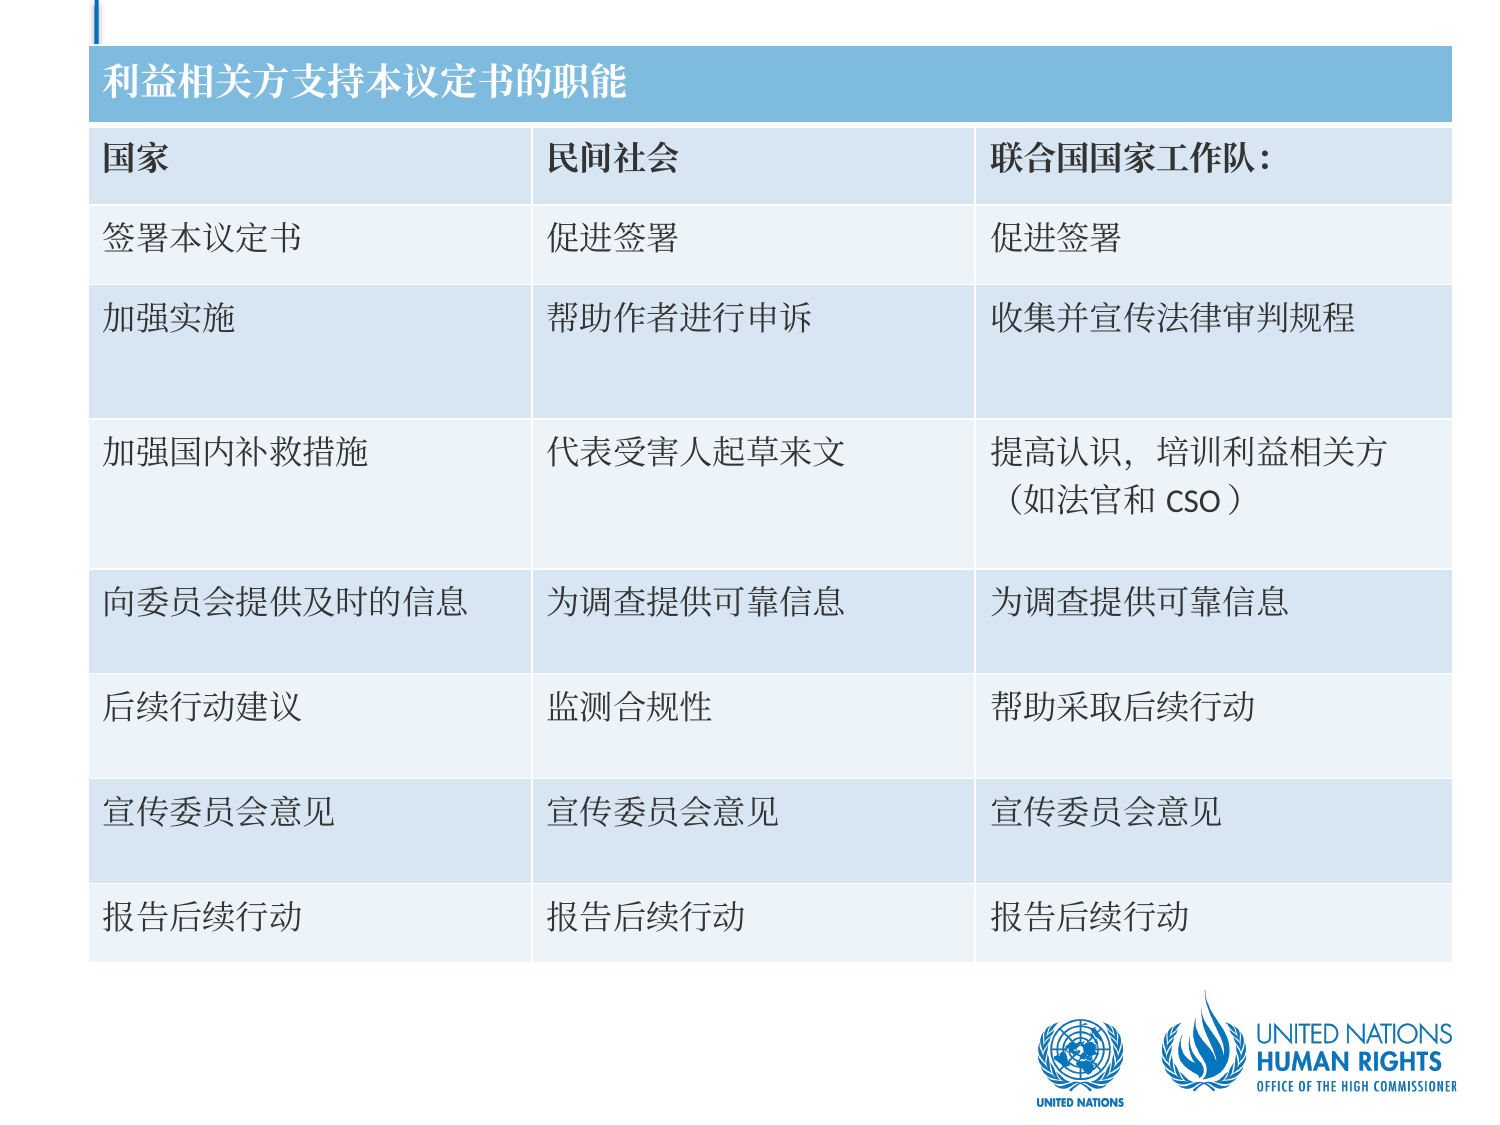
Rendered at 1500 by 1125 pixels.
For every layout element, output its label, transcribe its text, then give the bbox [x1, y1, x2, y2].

table_cell 帮助作者进行申诉 [533, 285, 974, 418]
table_cell 代表受害人起草来文 [533, 420, 974, 568]
table_cell 国家 [89, 128, 531, 204]
table_cell 收集并宣传法律审判规程 [976, 285, 1452, 418]
picture [1037, 990, 1457, 1107]
table_cell 促进签署 [533, 206, 974, 284]
table_cell 为调查提供可靠信息 [533, 570, 974, 673]
table_cell 为调查提供可靠信息 [976, 570, 1452, 673]
table_cell 民间社会 [533, 128, 974, 204]
table_cell 向委员会提供及时的信息 [89, 570, 531, 673]
table_cell 后续行动建议 [89, 674, 531, 778]
table_cell 联合国国家工作队： [976, 128, 1452, 204]
table_cell 签署本议定书 [89, 206, 531, 284]
table_cell 宣传委员会意见 [976, 779, 1452, 883]
table_cell 监测合规性 [533, 674, 974, 778]
table_cell 报告后续行动 [533, 884, 974, 962]
table_cell 加强国内补救措施 [89, 420, 531, 568]
table_header 利益相关方支持本议定书的职能 [89, 46, 1452, 122]
table_cell 促进签署 [976, 206, 1452, 284]
table_cell 提高认识，培训利益相关方（如法官和CSO） [976, 420, 1452, 568]
table_cell 报告后续行动 [976, 884, 1452, 962]
table_cell 宣传委员会意见 [89, 779, 531, 883]
table_cell 帮助采取后续行动 [976, 674, 1452, 778]
table_cell 报告后续行动 [89, 884, 531, 962]
table_cell 宣传委员会意见 [533, 779, 974, 883]
table_cell 加强实施 [89, 285, 531, 418]
